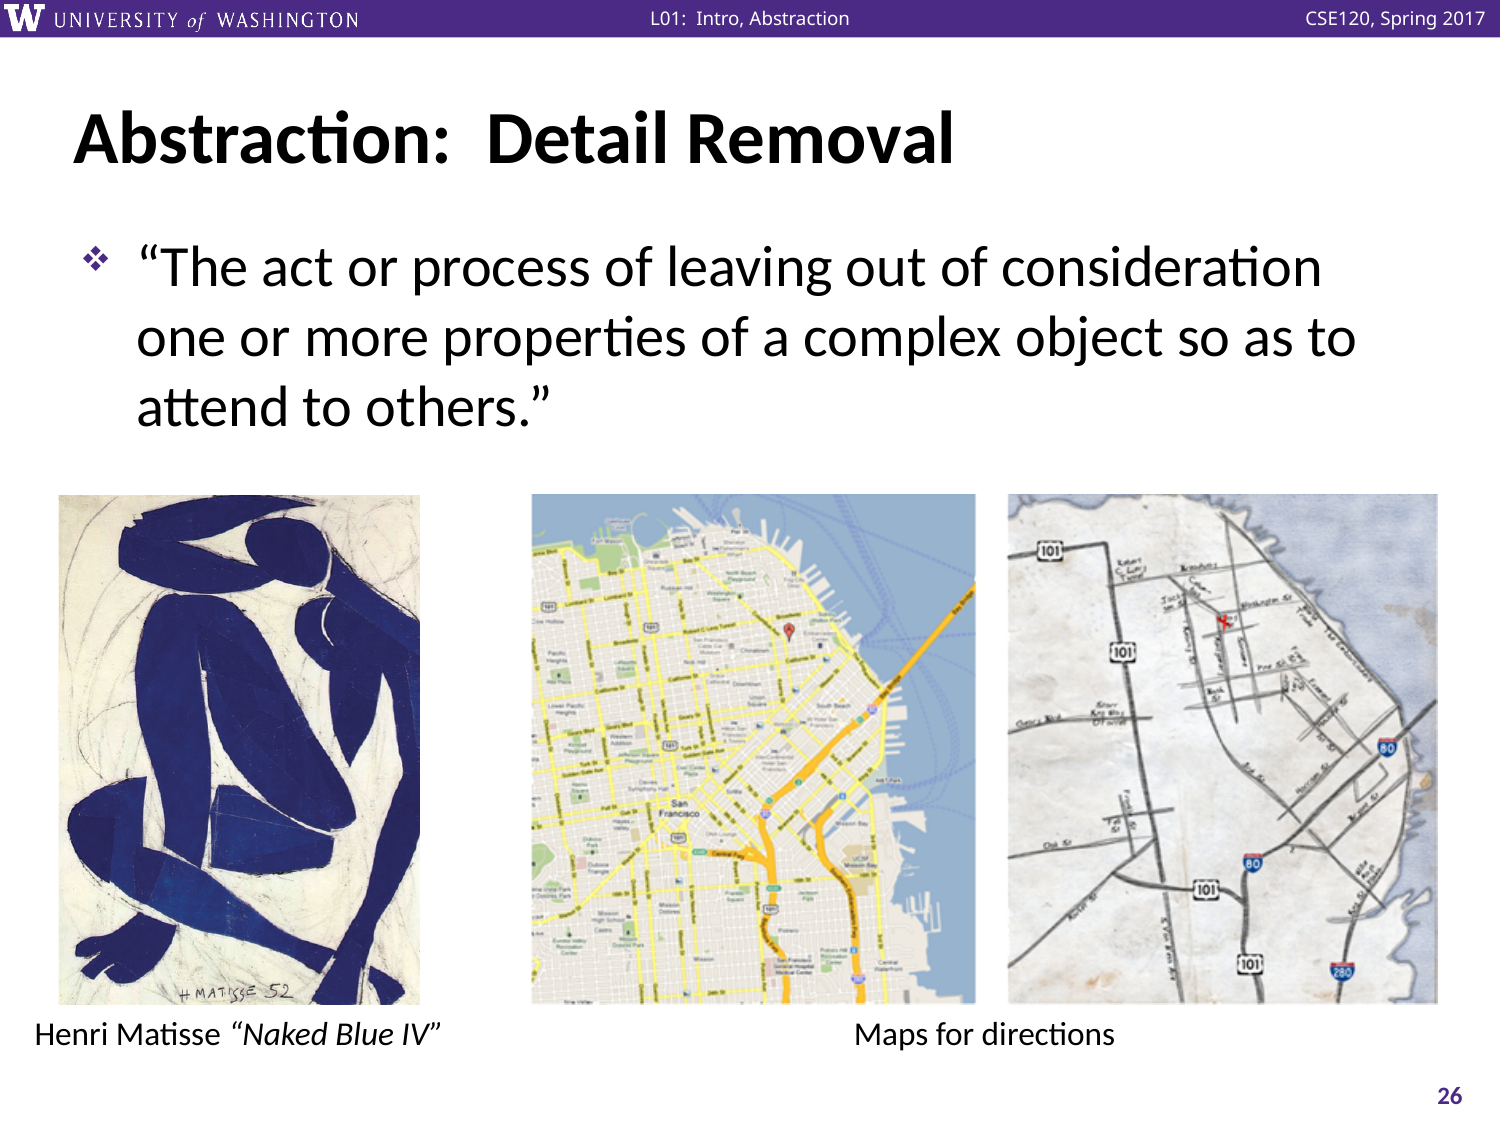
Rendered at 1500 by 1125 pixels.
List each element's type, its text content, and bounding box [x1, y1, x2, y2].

slide_number 26 [1400, 1065, 1500, 1125]
picture [4, 4, 358, 32]
list “The act or process of leaving out of consideration one or more properties of a complex object so as to attend to others.” [64, 220, 1438, 1037]
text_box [26, 494, 453, 1061]
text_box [531, 494, 1438, 1061]
title Abstraction: Detail Removal [58, 71, 1438, 197]
